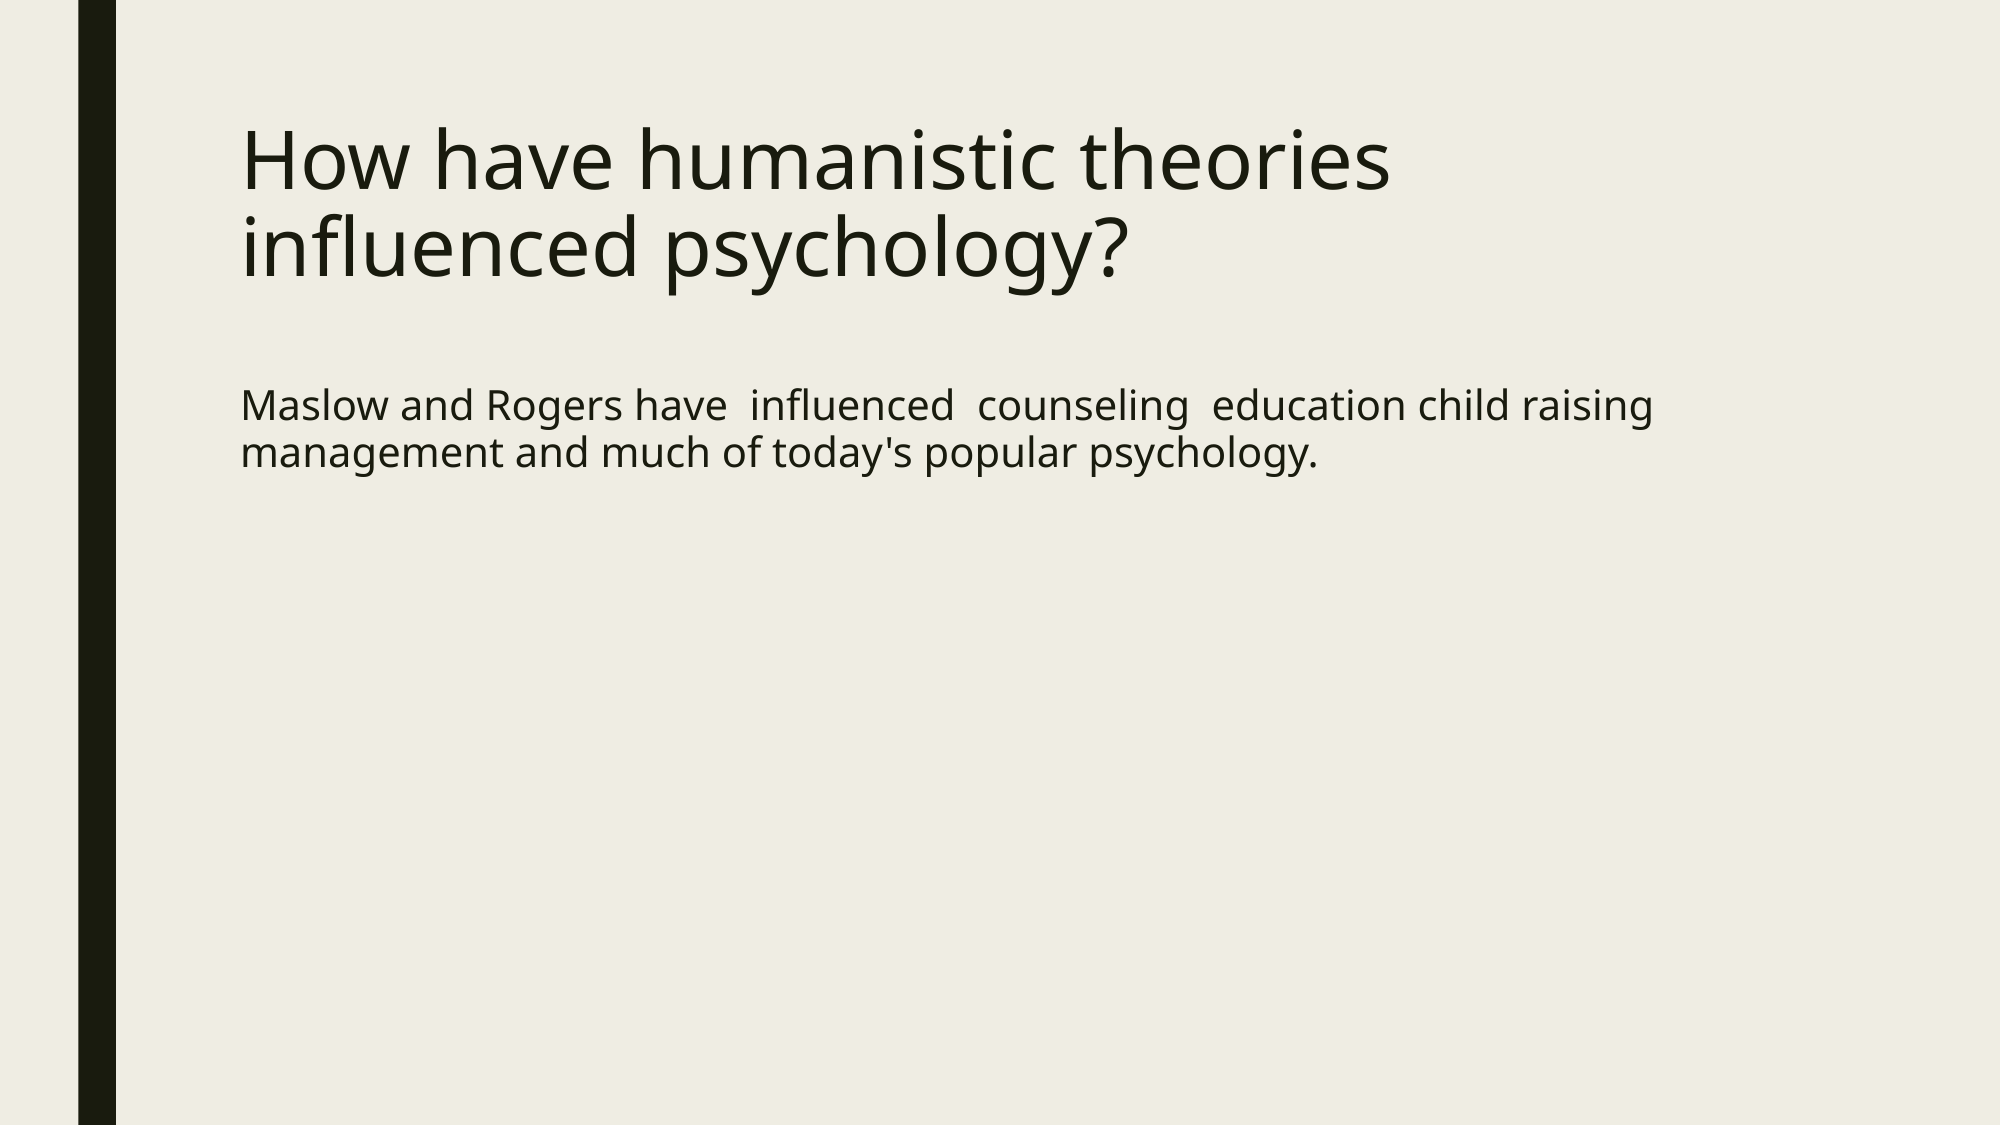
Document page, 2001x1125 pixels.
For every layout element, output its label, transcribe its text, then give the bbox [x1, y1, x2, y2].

title How have humanistic theories influenced psychology? [225, 112, 1800, 357]
list Maslow and Rogers have influenced counseling education child raising management and much of today's popular psychology. [225, 375, 1800, 963]
